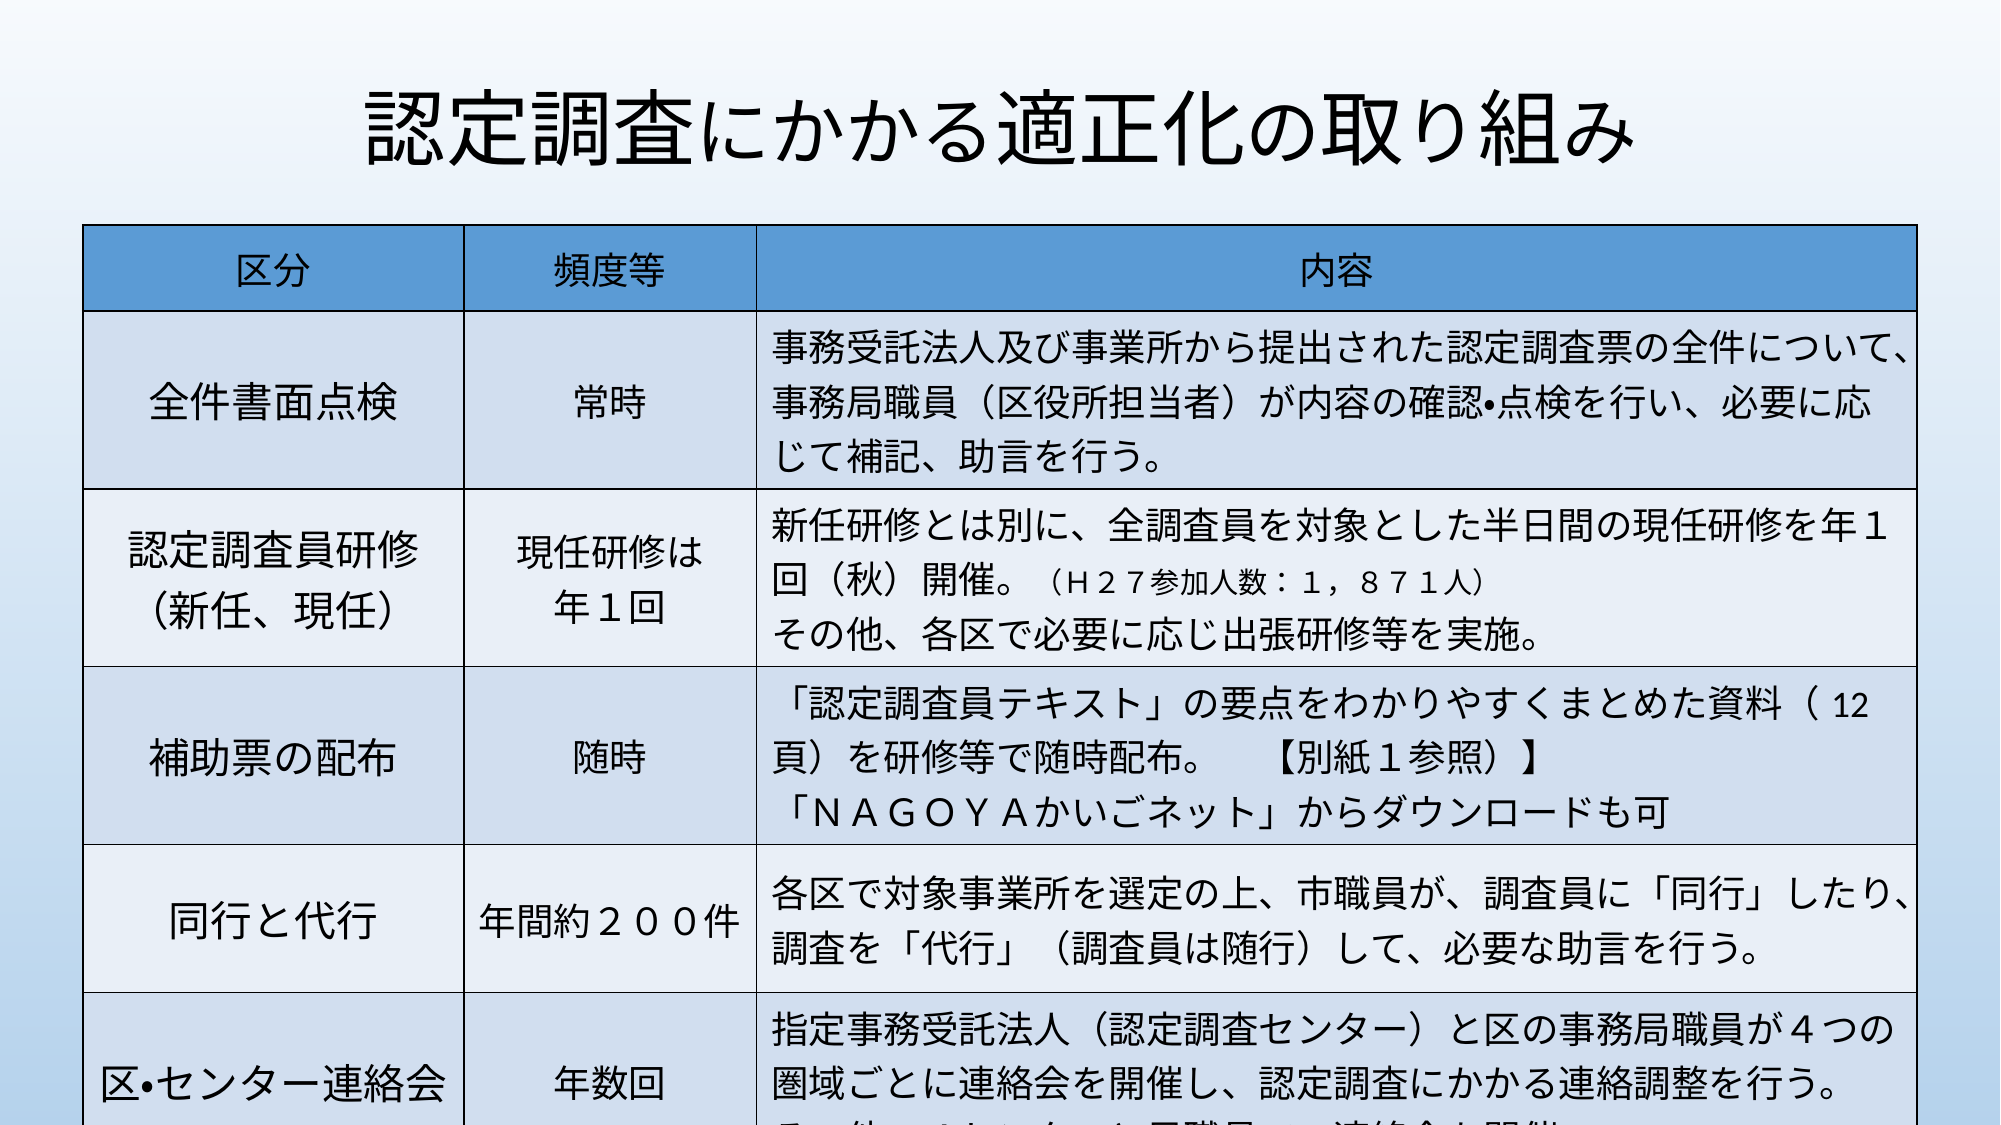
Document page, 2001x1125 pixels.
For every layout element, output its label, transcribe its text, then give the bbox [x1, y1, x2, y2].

table_header 頻度等 [465, 226, 756, 310]
table_cell 随時 [465, 667, 756, 844]
table_cell 年間約２００件 [465, 845, 756, 992]
table_cell 指定事務受託法人（認定調査センター）と区の事務局職員が４つの圏域ごとに連絡会を開催し、認定調査にかかる連絡調整を行う。 その他、４センターと局職員での連絡会も開催。 [757, 993, 1916, 1125]
table_cell 同行と代行 [84, 845, 463, 992]
table_header 内容 [757, 226, 1916, 310]
table_cell 区・センター連絡会 [84, 993, 463, 1125]
table_cell 常時 [465, 312, 756, 488]
table_cell 年数回 [465, 993, 756, 1125]
title 認定調査にかかる適正化の取り組み [137, 59, 1863, 196]
table_cell 補助票の配布 [84, 667, 463, 844]
table_header 区分 [84, 226, 463, 310]
table_cell 「認定調査員テキスト」の要点をわかりやすくまとめた資料（12頁）を研修等で随時配布。 【別紙１参照）】 「ＮＡＧＯＹＡかいごネット」からダウンロードも可 [757, 667, 1916, 844]
table_cell 各区で対象事業所を選定の上、市職員が、調査員に「同行」したり、調査を「代行」（調査員は随行）して、必要な助言を行う。 [757, 845, 1916, 992]
table_cell 新任研修とは別に、全調査員を対象とした半日間の現任研修を年１回（秋）開催。（Ｈ２７参加人数：１，８７１人） その他、各区で必要に応じ出張研修等を実施。 [757, 490, 1916, 666]
table_cell 事務受託法人及び事業所から提出された認定調査票の全件について、事務局職員（区役所担当者）が内容の確認・点検を行い、必要に応じて補記、助言を行う。 [757, 312, 1916, 488]
table_cell 全件書面点検 [84, 312, 463, 488]
table_cell 認定調査員研修（新任、現任） [84, 490, 463, 666]
table_cell 現任研修は 年１回 [465, 490, 756, 666]
